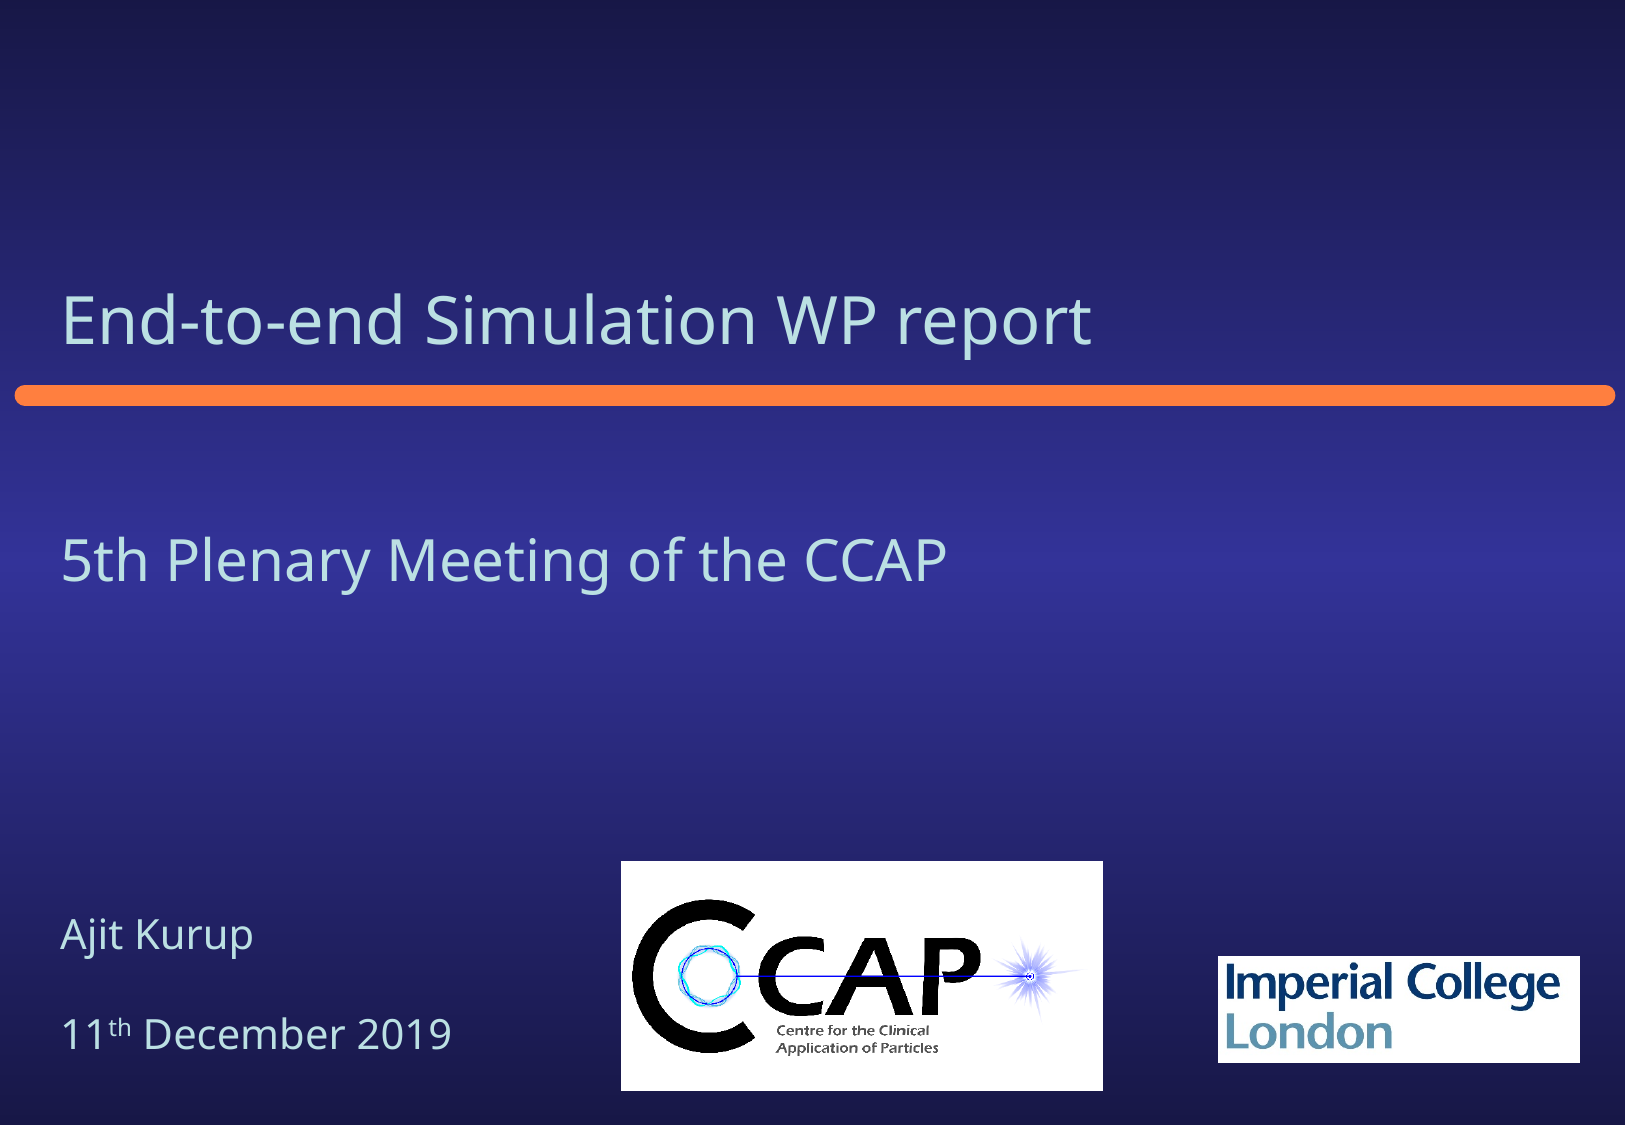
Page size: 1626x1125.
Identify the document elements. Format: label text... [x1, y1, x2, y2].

text_box Ajit Kurup 11th December 2019 [45, 900, 615, 1066]
text_box 5th Plenary Meeting of the CCAP [45, 465, 1245, 1021]
picture [620, 861, 1104, 1091]
text_box End-to-end Simulation WP report [45, 270, 1580, 366]
picture [1218, 955, 1580, 1064]
